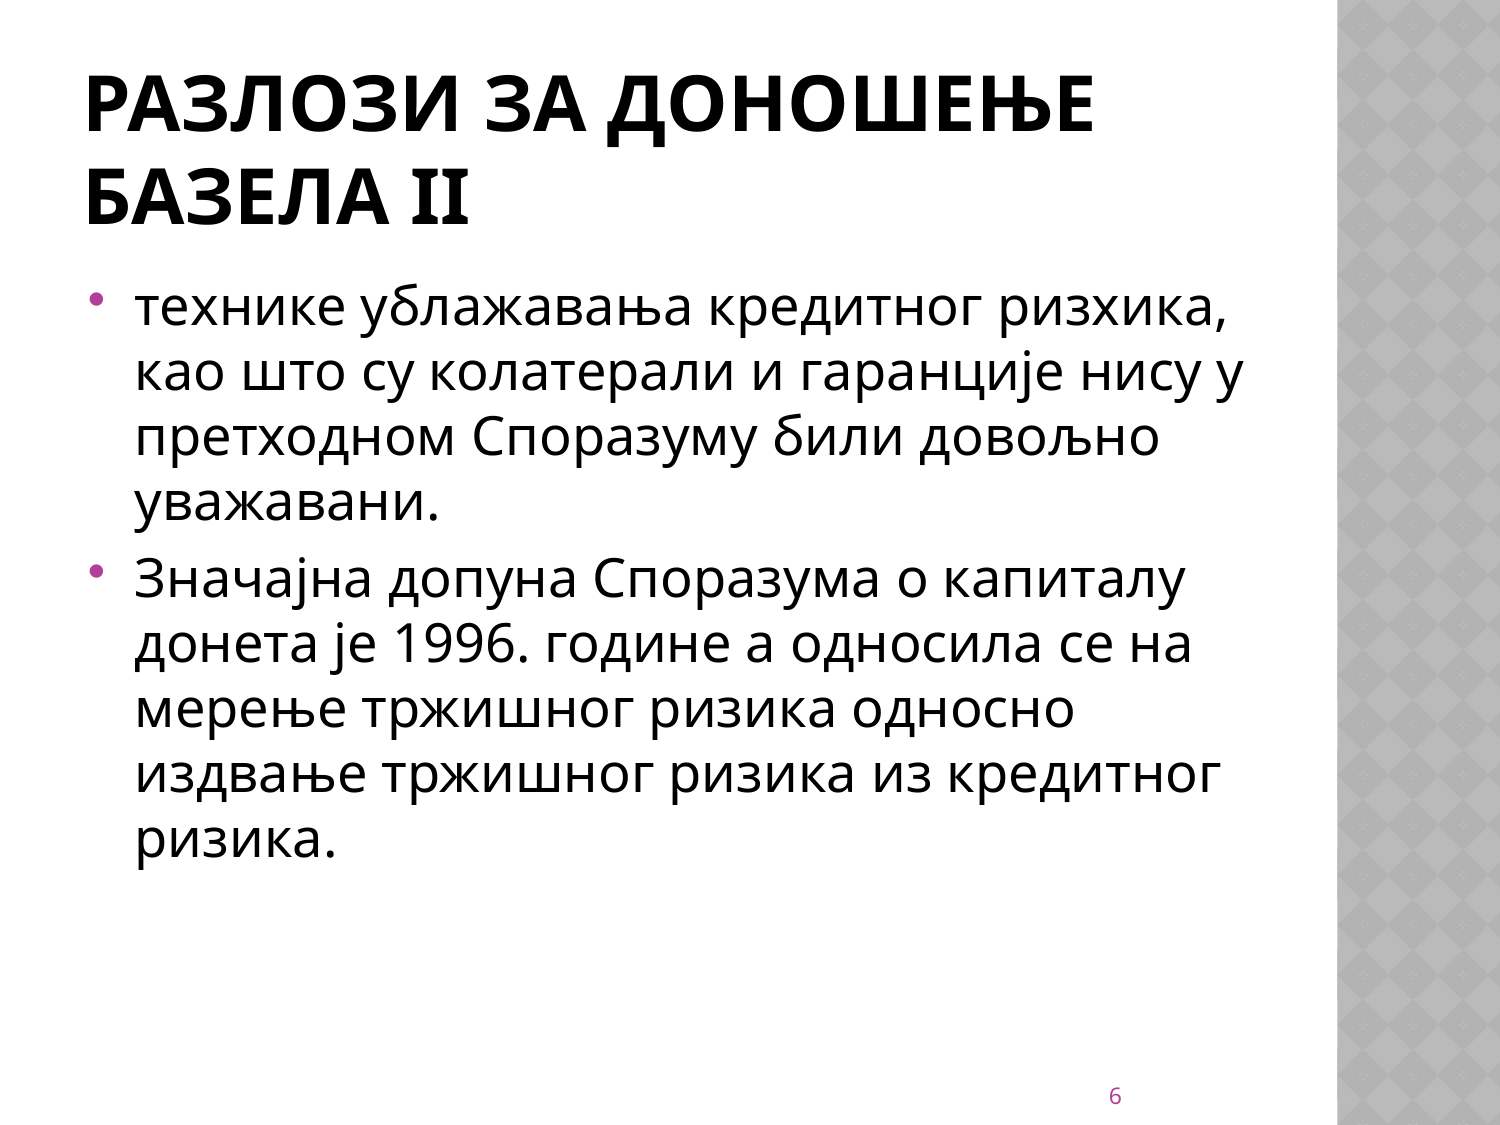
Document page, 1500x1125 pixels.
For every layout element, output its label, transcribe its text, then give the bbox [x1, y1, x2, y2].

list технике ублажавања кредитног ризхика, као што су колатерали и гаранције нису у претходном Споразуму били довољно уважавани. Значајна допуна Споразума о капиталу донета је 1996. године а односила се на мерење тржишног ризика односно издвање тржишног ризика из кредитног ризика. [75, 264, 1263, 1059]
slide_number 6 [1025, 1075, 1122, 1113]
title Разлози за доношење базела II [75, 52, 1263, 240]
